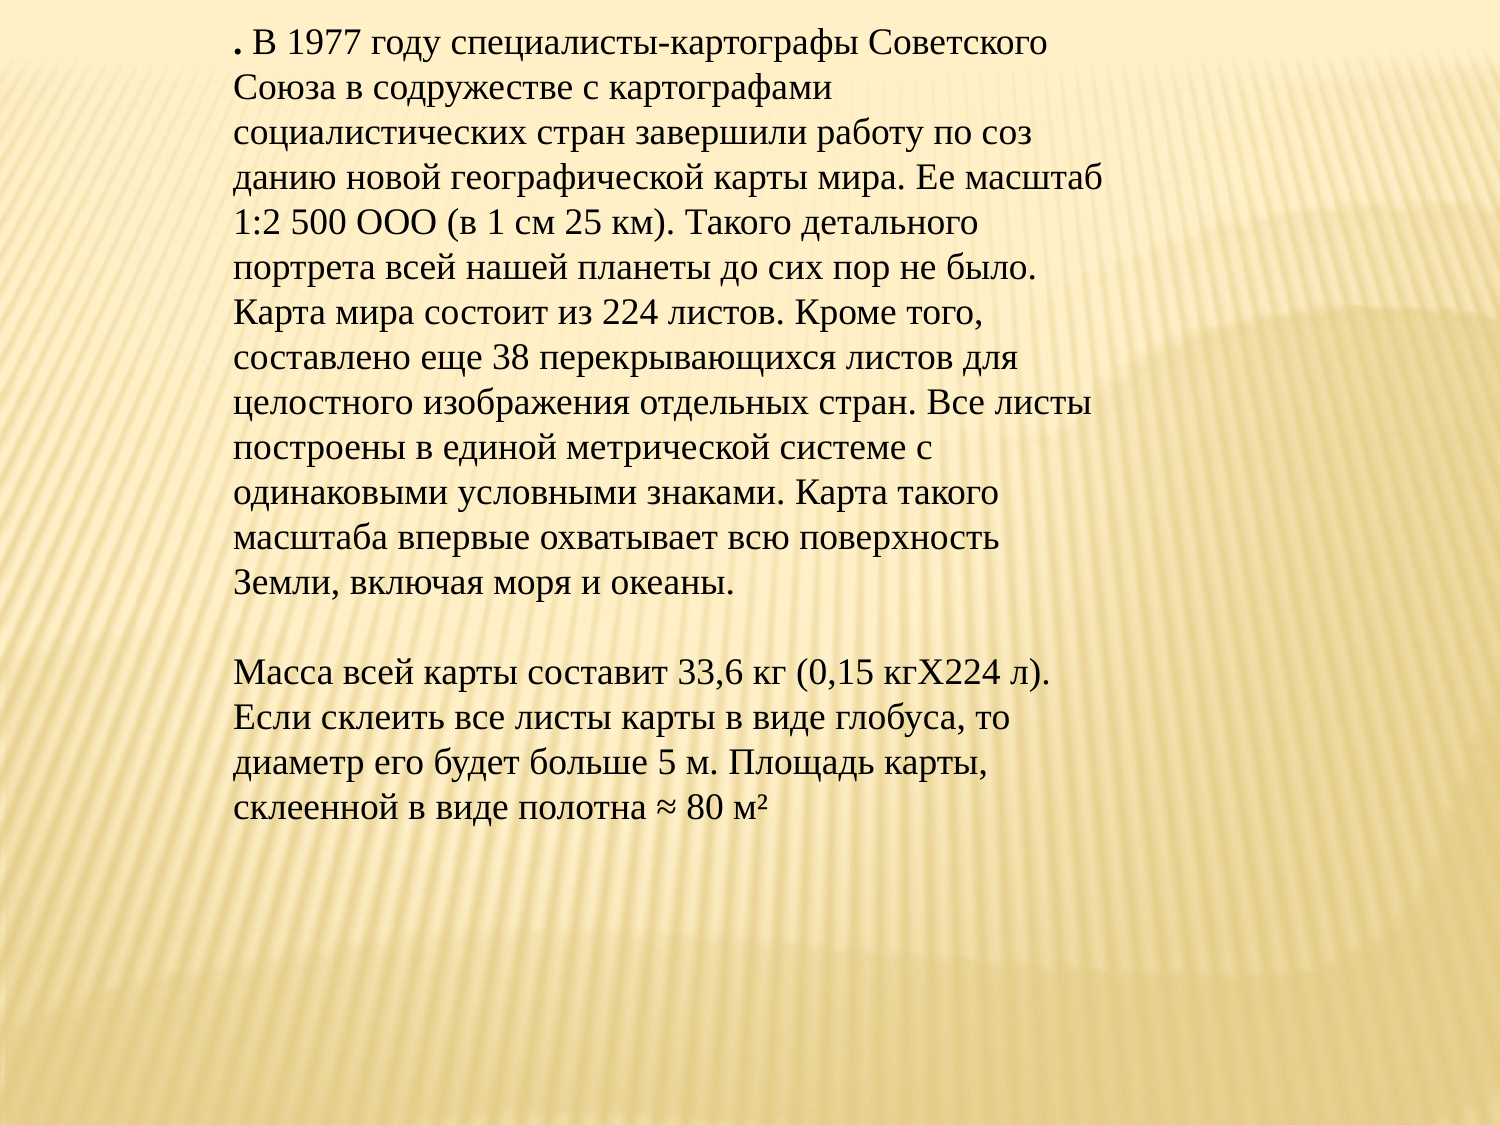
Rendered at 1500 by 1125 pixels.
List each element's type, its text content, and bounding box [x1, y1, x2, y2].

text_box . В 1977 году специалисты-картогра­фы Советского Союза в содружестве с картографа­ми социалистических стран завершили работу по соз­данию новой географической карты мира. Ее масштаб 1:2 500 ООО (в 1 см 25 км). Такого детального портрета всей нашей планеты до сих пор не было. Карта мира состоит из 224 листов. Кроме того, составлено еще 38 перекрывающихся листов для целост­ного изображения отдельных стран. Все листы пост­роены в единой метрической системе с одинаковыми условными знаками. Карта такого масштаба впервые охватывает всю поверхность Земли, включая моря и океаны. Масса всей карты составит 33,6 кг (0,15 кгХ224 л). Если склеить все листы карты в виде глобуса, то диаметр его будет больше 5 м. Площадь карты, склеенной в виде полотна ≈ 80 м² [218, 9, 1125, 880]
